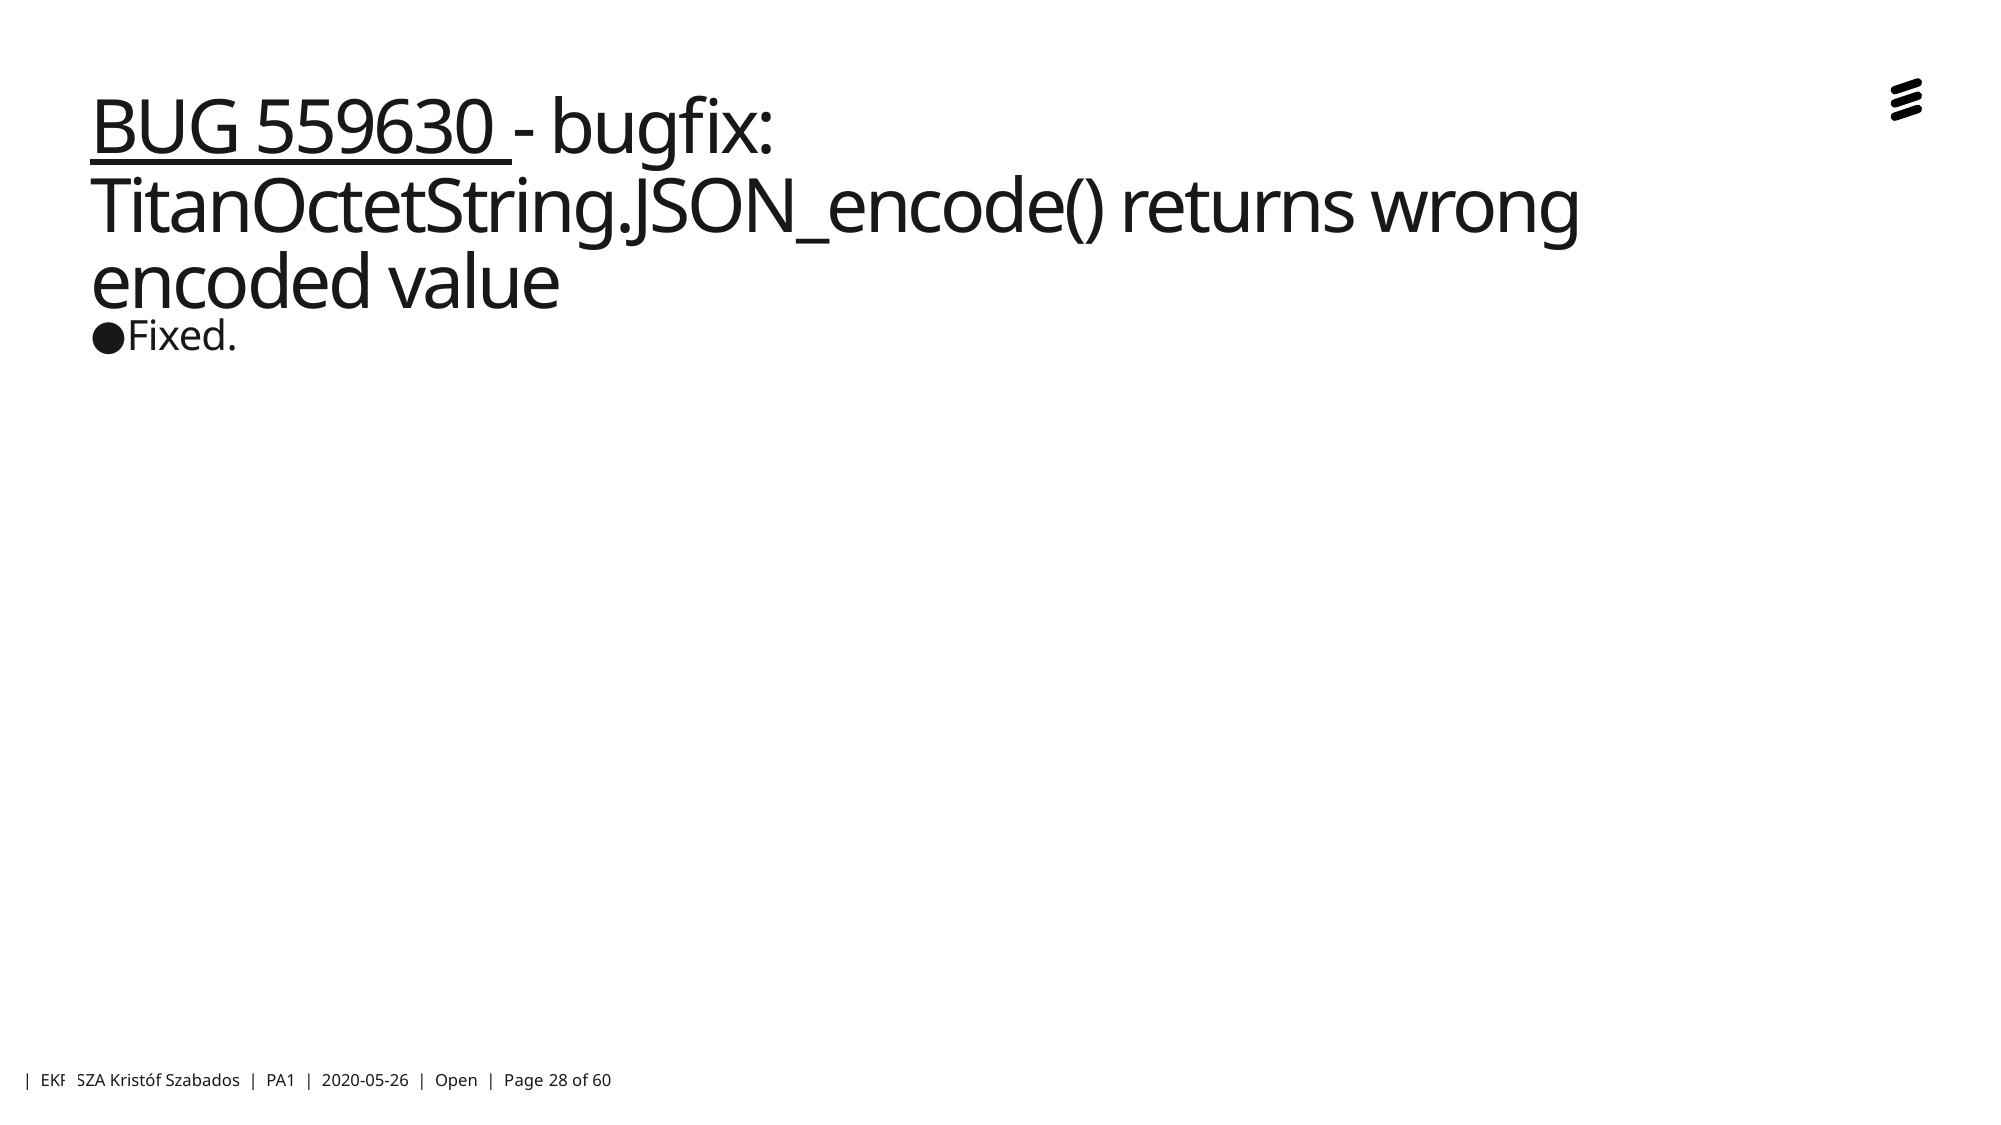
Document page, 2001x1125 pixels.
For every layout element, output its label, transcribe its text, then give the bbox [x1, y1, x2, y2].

list Fixed. [78, 302, 1922, 1024]
title BUG 559630 - bugfix: TitanOctetString.JSON_encode() returns wrong encoded value [78, 77, 1805, 256]
